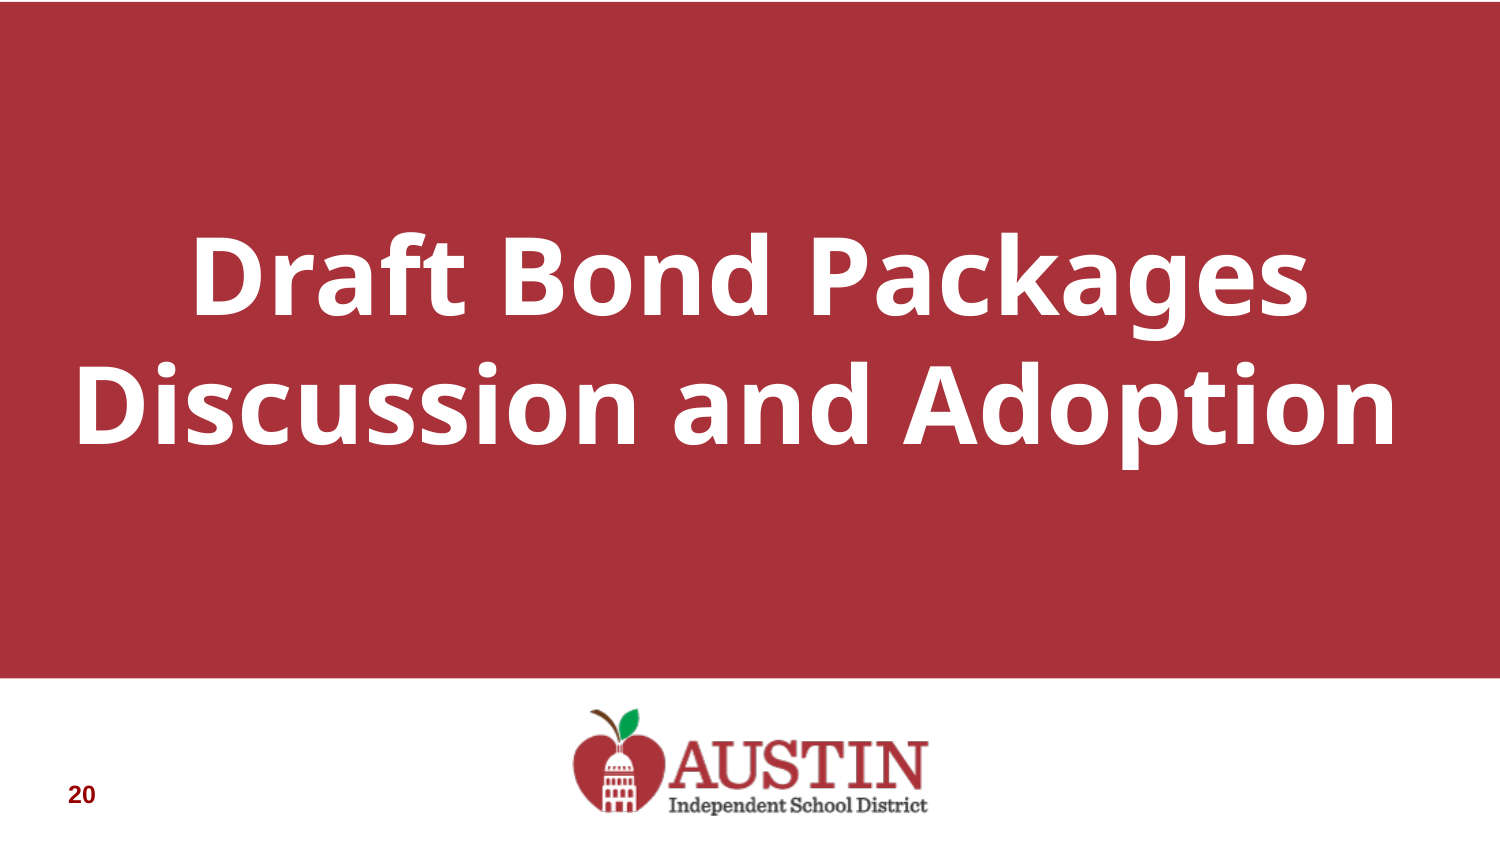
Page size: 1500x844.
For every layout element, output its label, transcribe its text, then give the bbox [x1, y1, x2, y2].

title Draft Bond Packages Discussion and Adoption [51, 29, 1449, 644]
picture [565, 692, 934, 831]
text_box [0, 1, 1500, 679]
slide_number ‹#› [21, 761, 112, 827]
